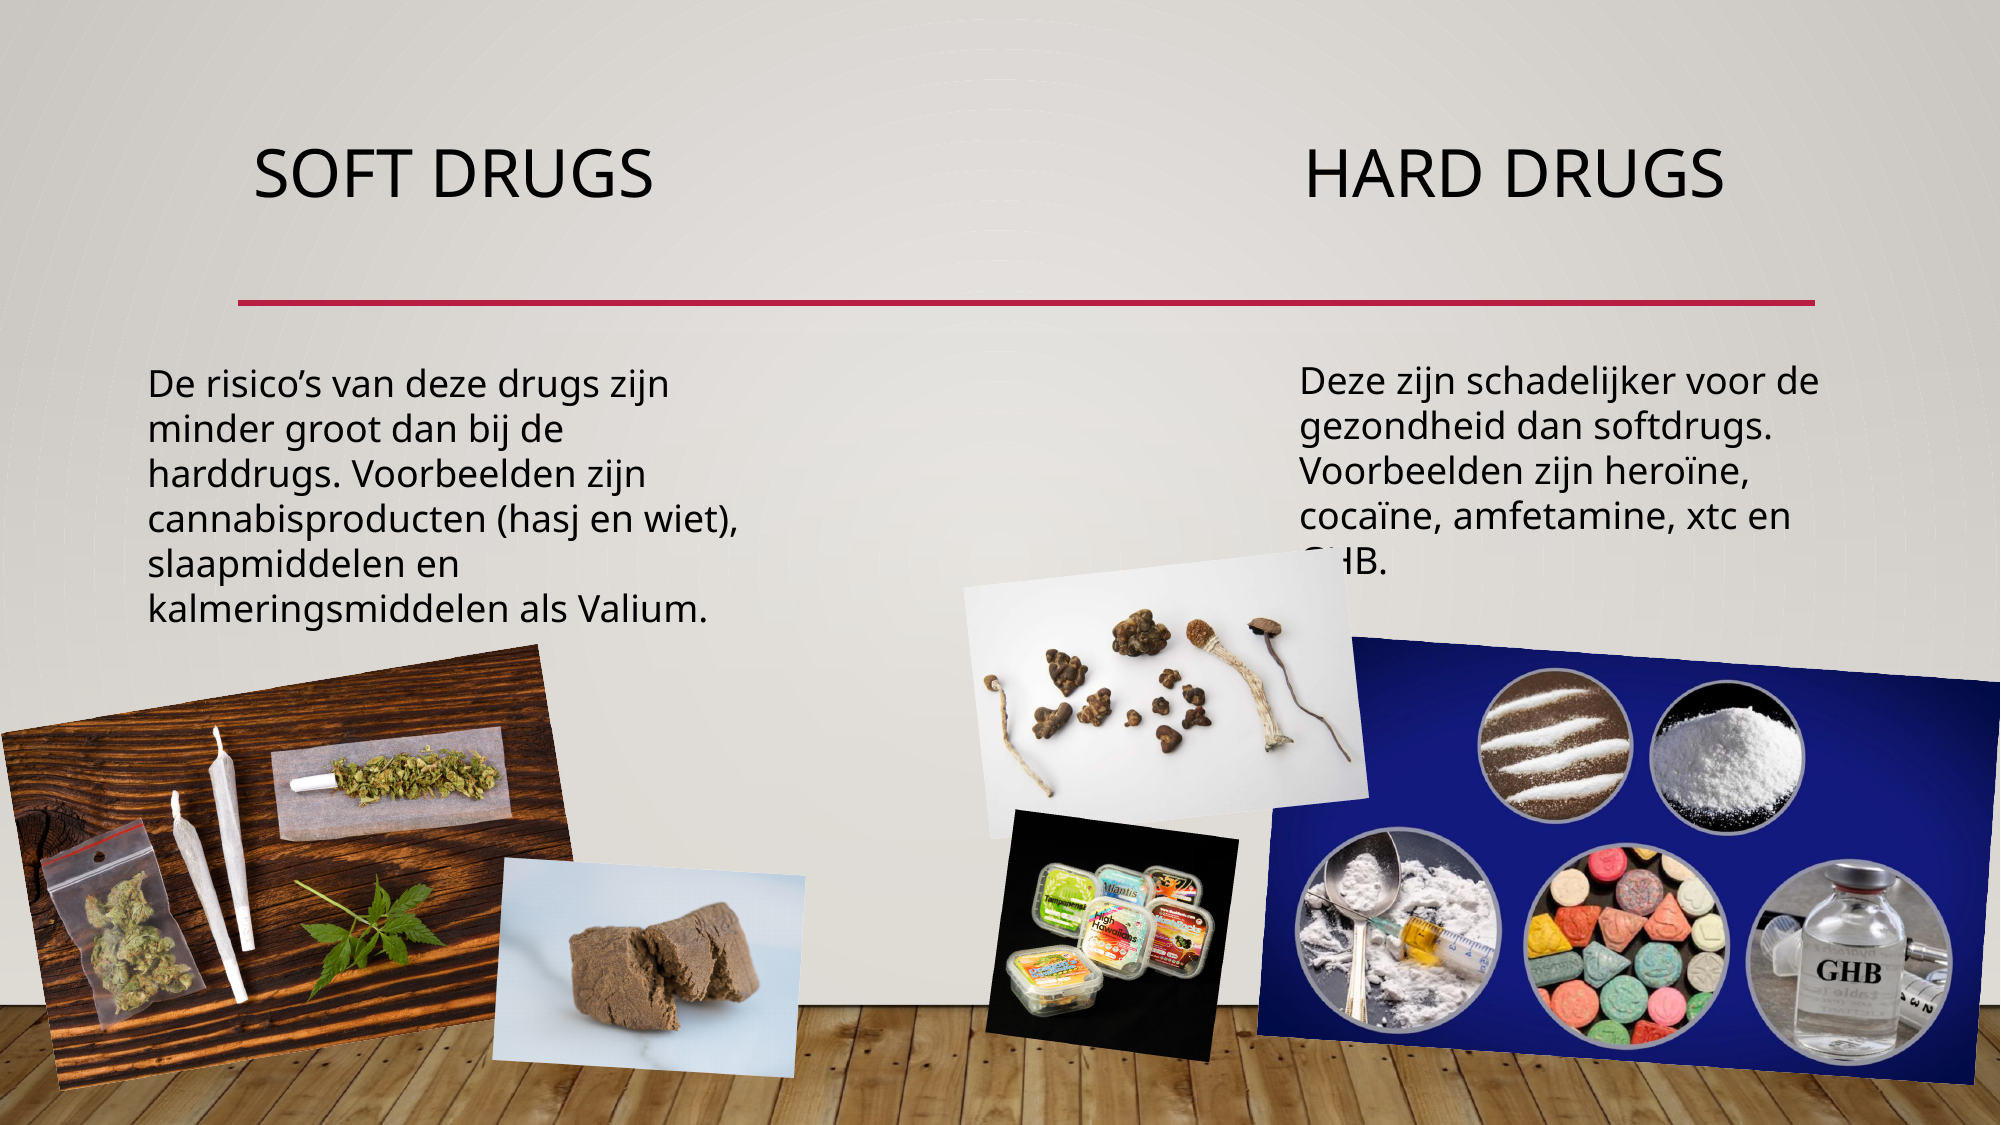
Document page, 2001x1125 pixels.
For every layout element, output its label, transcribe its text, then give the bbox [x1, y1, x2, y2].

text_box Deze zijn schadelijker voor de gezondheid dan softdrugs. Voorbeelden zijn heroïne, cocaïne, amfetamine, xtc en GHB. [1284, 349, 1891, 590]
text_box De risico’s van deze drugs zijn minder groot dan bij de harddrugs. Voorbeelden zijn cannabisproducten (hasj en wiet), slaapmiddelen en kalmeringsmiddelen als Valium. [132, 352, 778, 638]
title Soft drugs hard drugs [238, 131, 1814, 305]
picture [0, 547, 2000, 1125]
